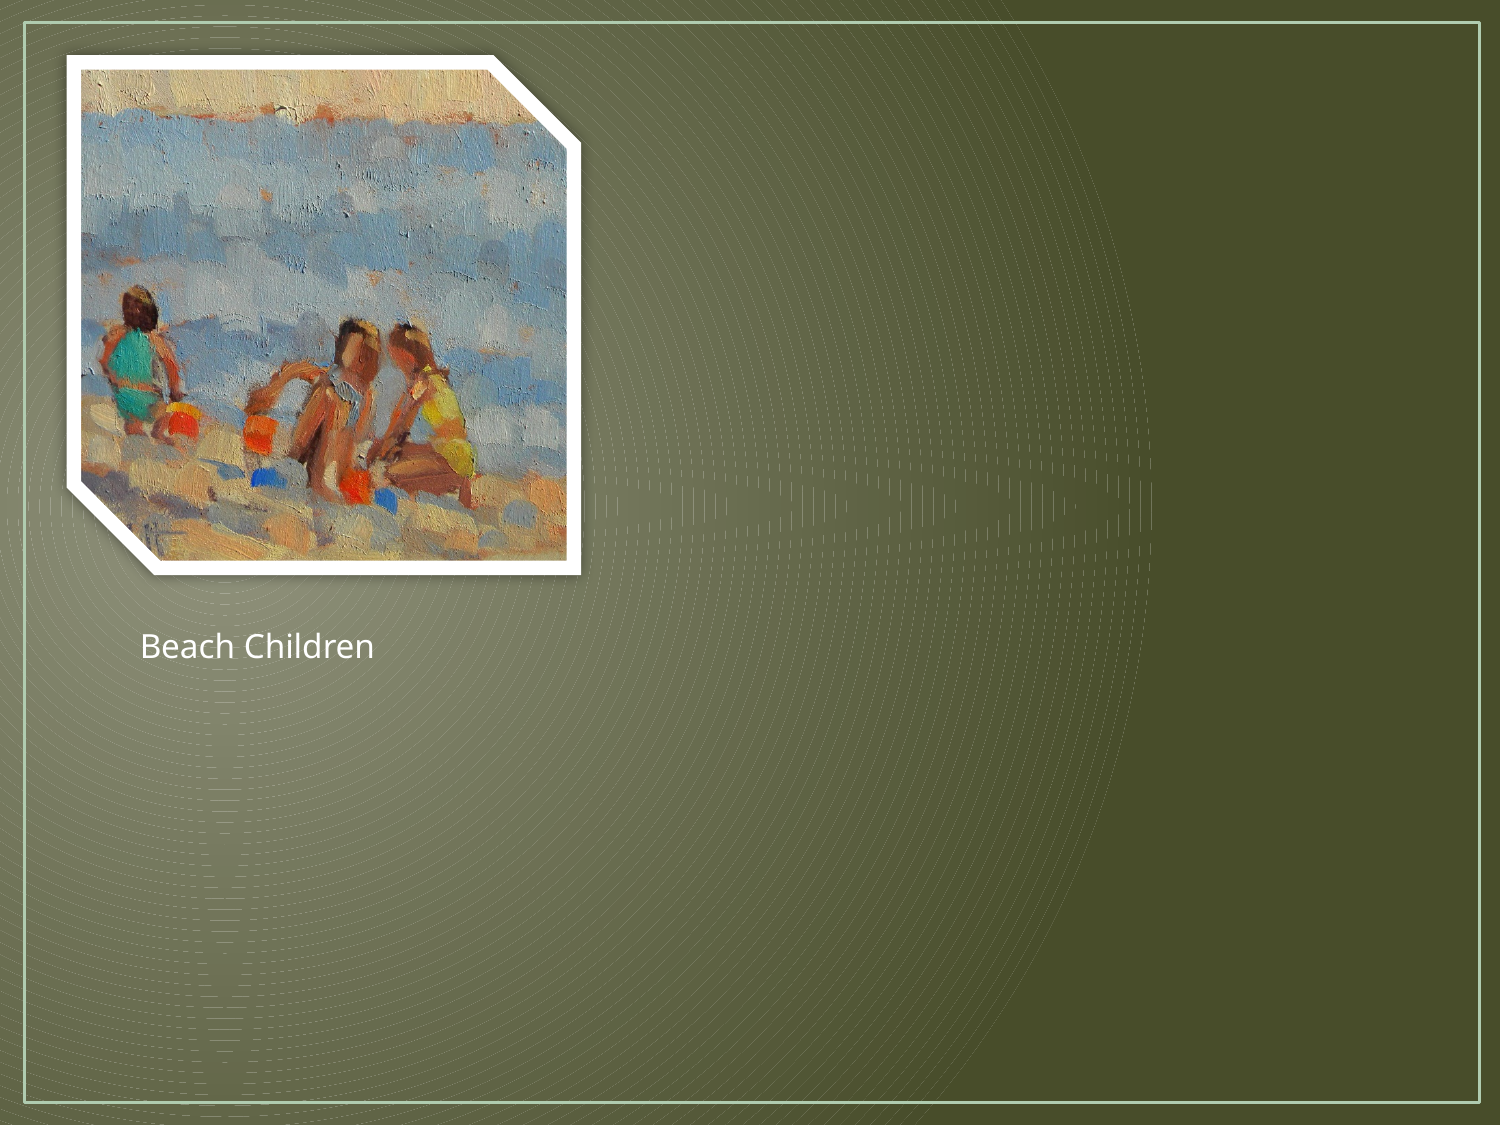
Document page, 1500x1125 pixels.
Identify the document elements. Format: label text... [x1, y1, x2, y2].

picture [73, 62, 575, 569]
text_box Beach Children [124, 617, 713, 672]
